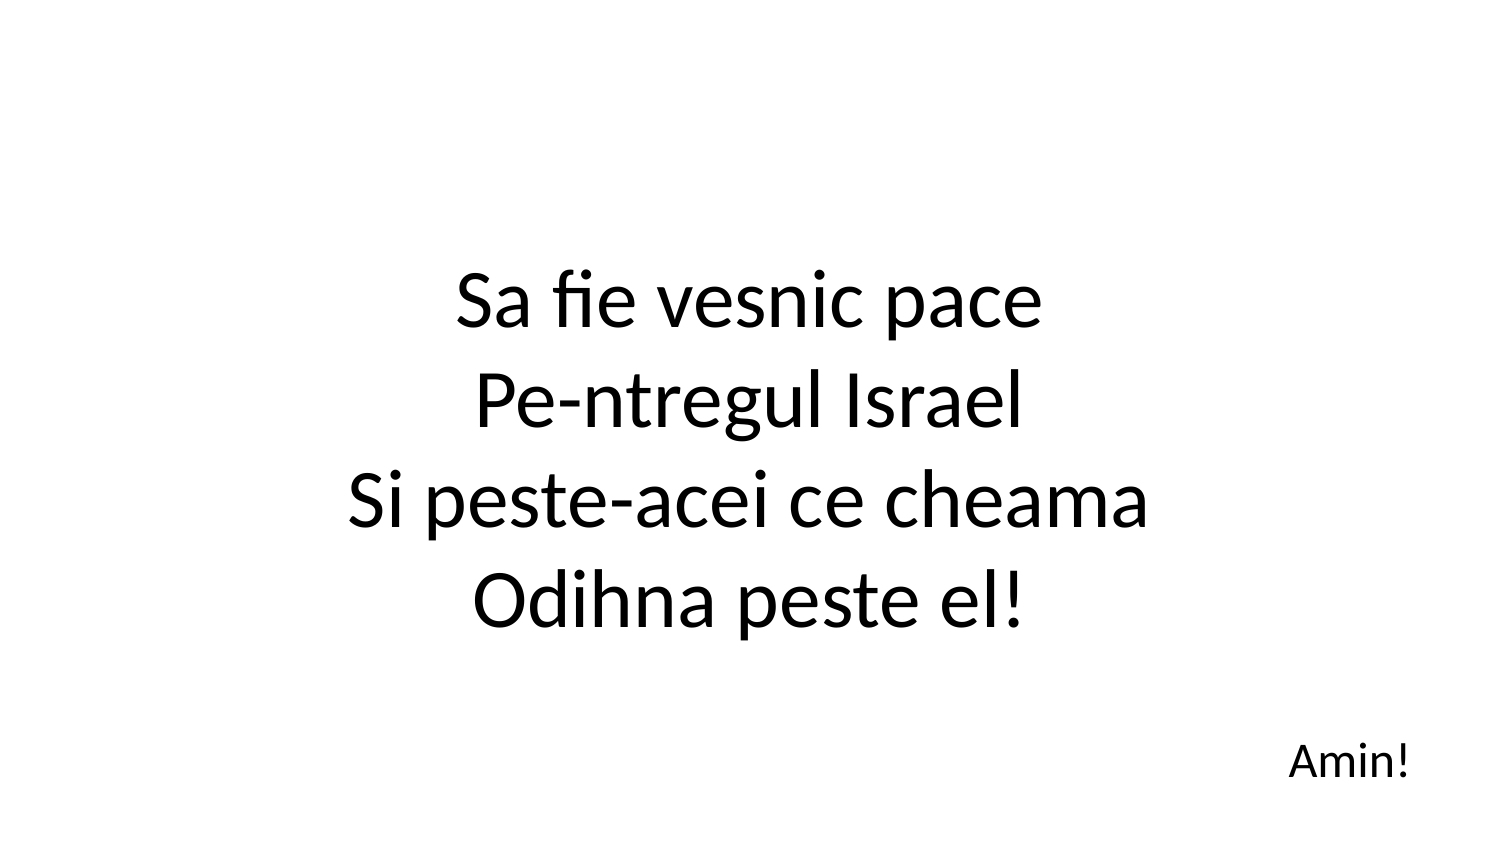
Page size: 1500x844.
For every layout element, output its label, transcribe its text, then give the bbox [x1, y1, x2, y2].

text_box Sa fie vesnic pace Pe-ntregul Israel Si peste-acei ce cheama Odihna peste el! [333, 192, 1167, 652]
text_box Amin! [1273, 674, 1427, 795]
